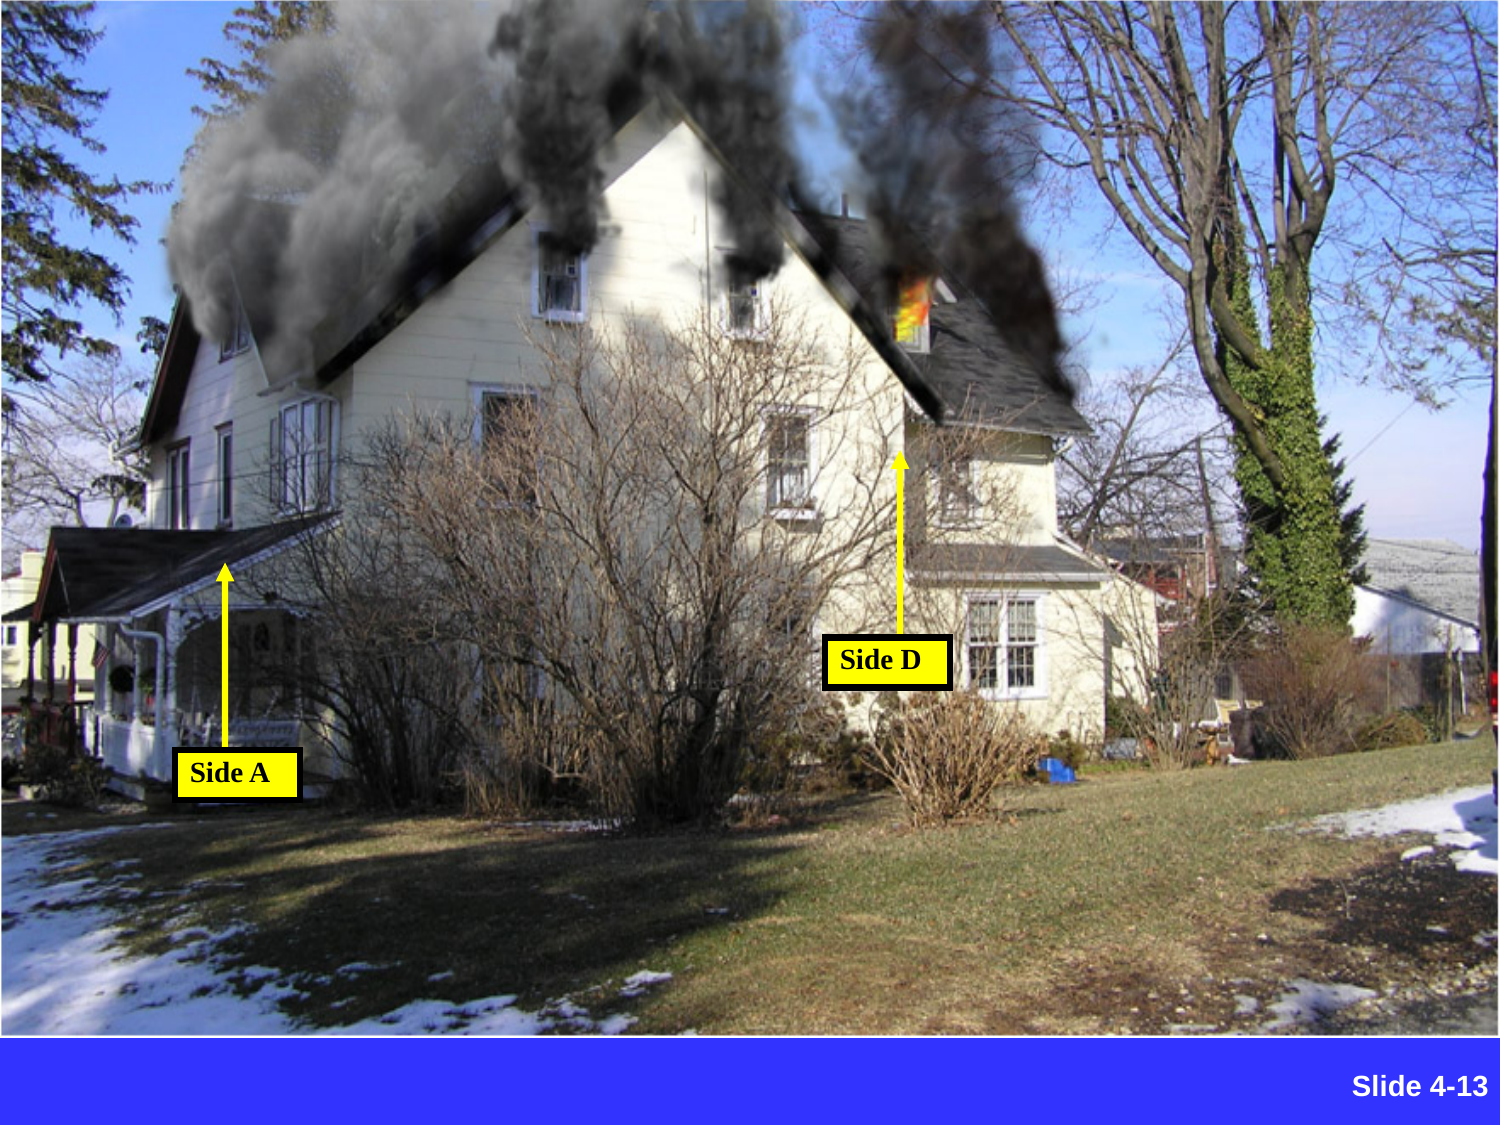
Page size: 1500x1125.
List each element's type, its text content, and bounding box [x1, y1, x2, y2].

slide_number Slide 4-77 [1153, 1059, 1500, 1125]
picture [0, 0, 1500, 1038]
